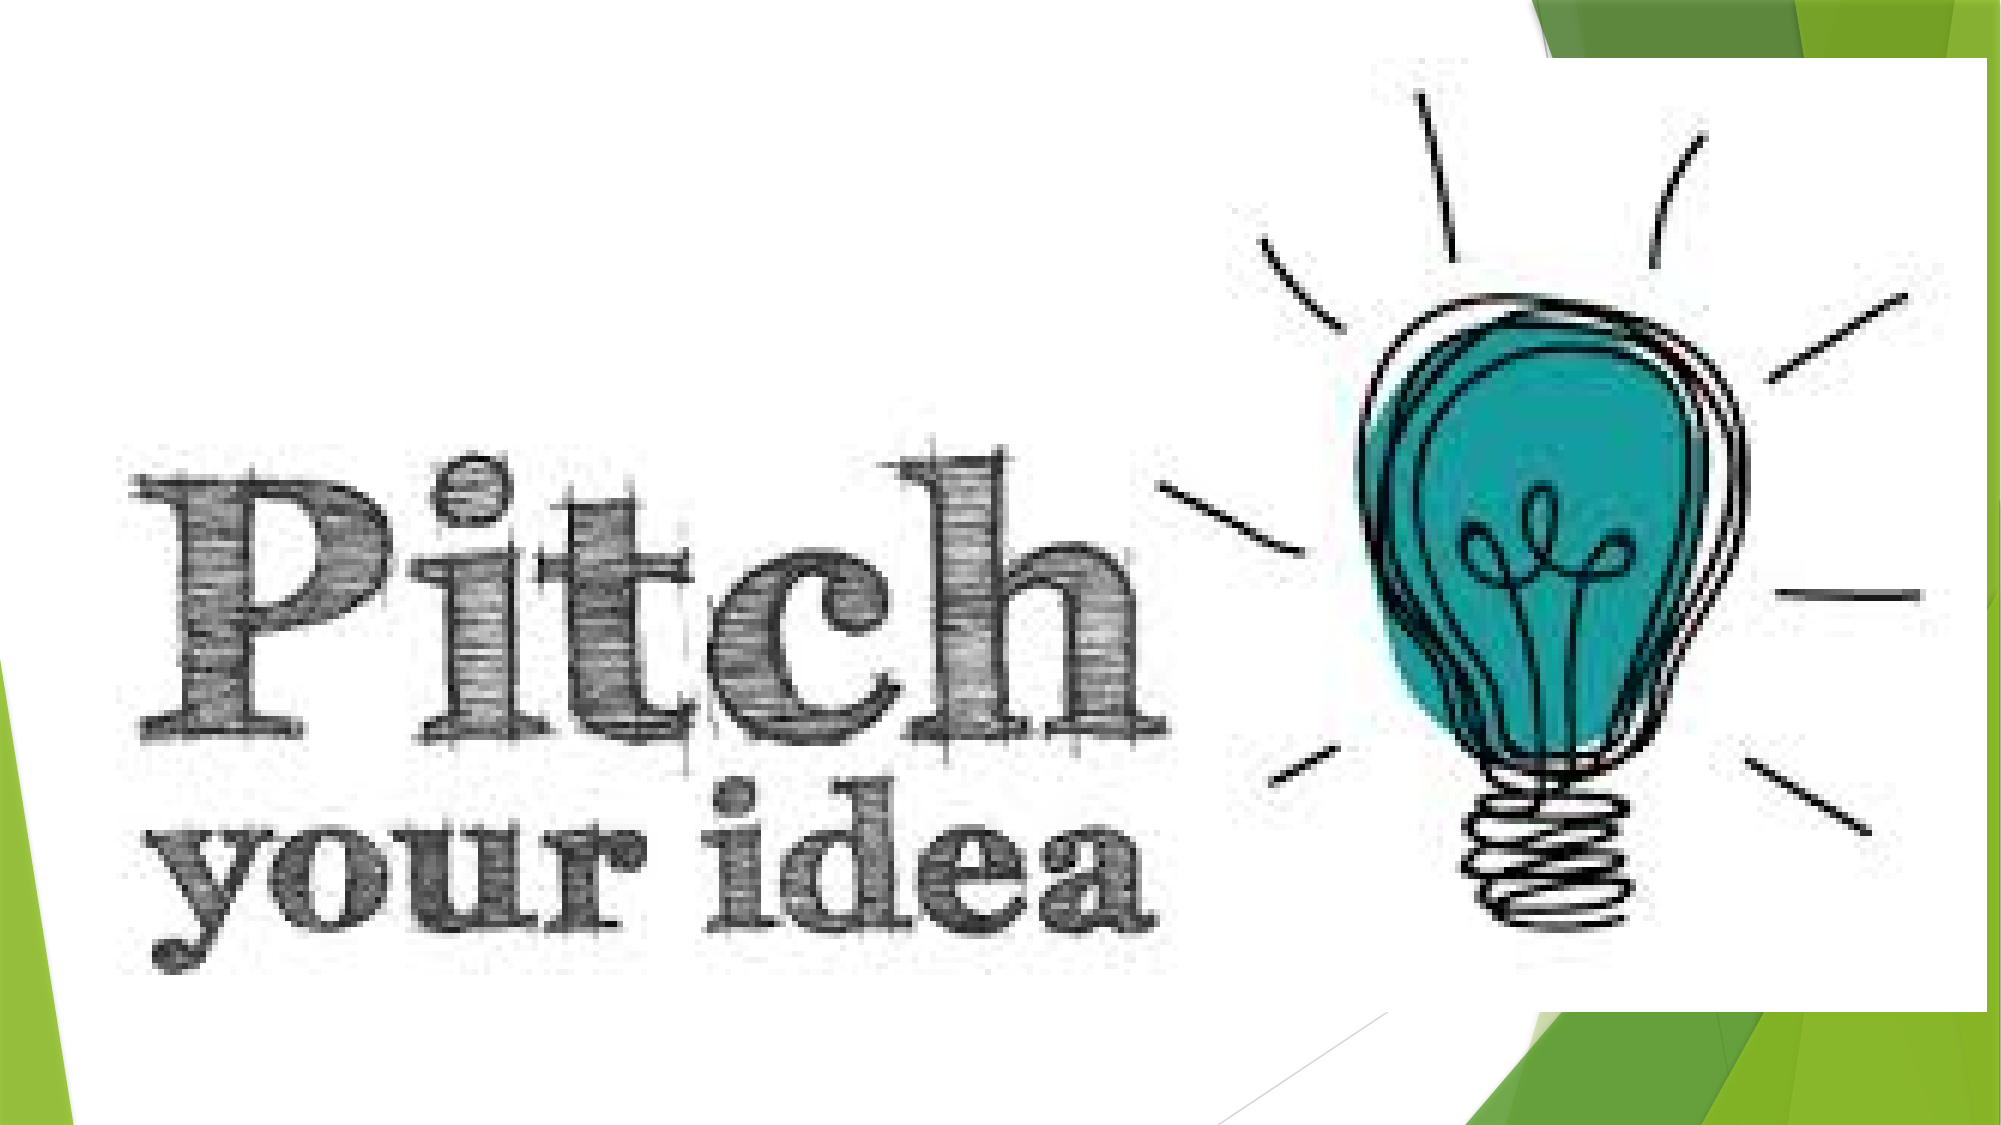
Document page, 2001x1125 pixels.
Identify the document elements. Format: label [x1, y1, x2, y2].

picture [68, 58, 1988, 1013]
